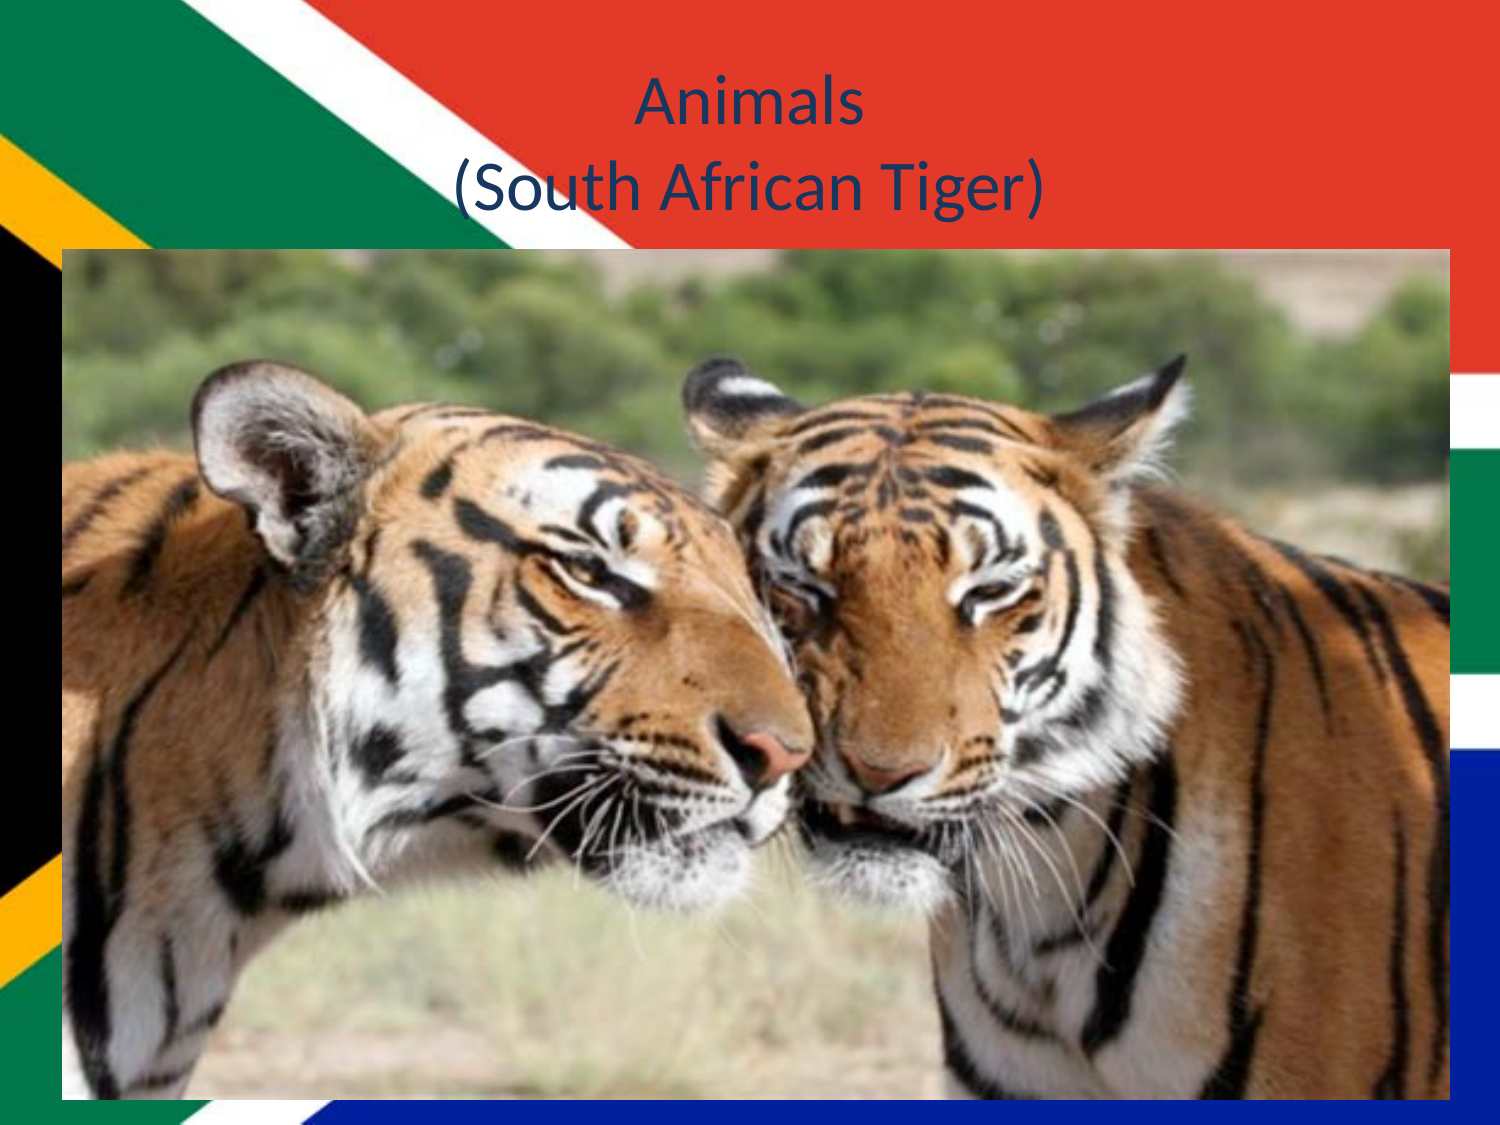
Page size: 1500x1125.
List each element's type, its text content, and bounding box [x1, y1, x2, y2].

title Animals (South African Tiger) [74, 44, 1426, 233]
picture [0, 0, 1500, 1125]
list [62, 249, 1451, 1101]
